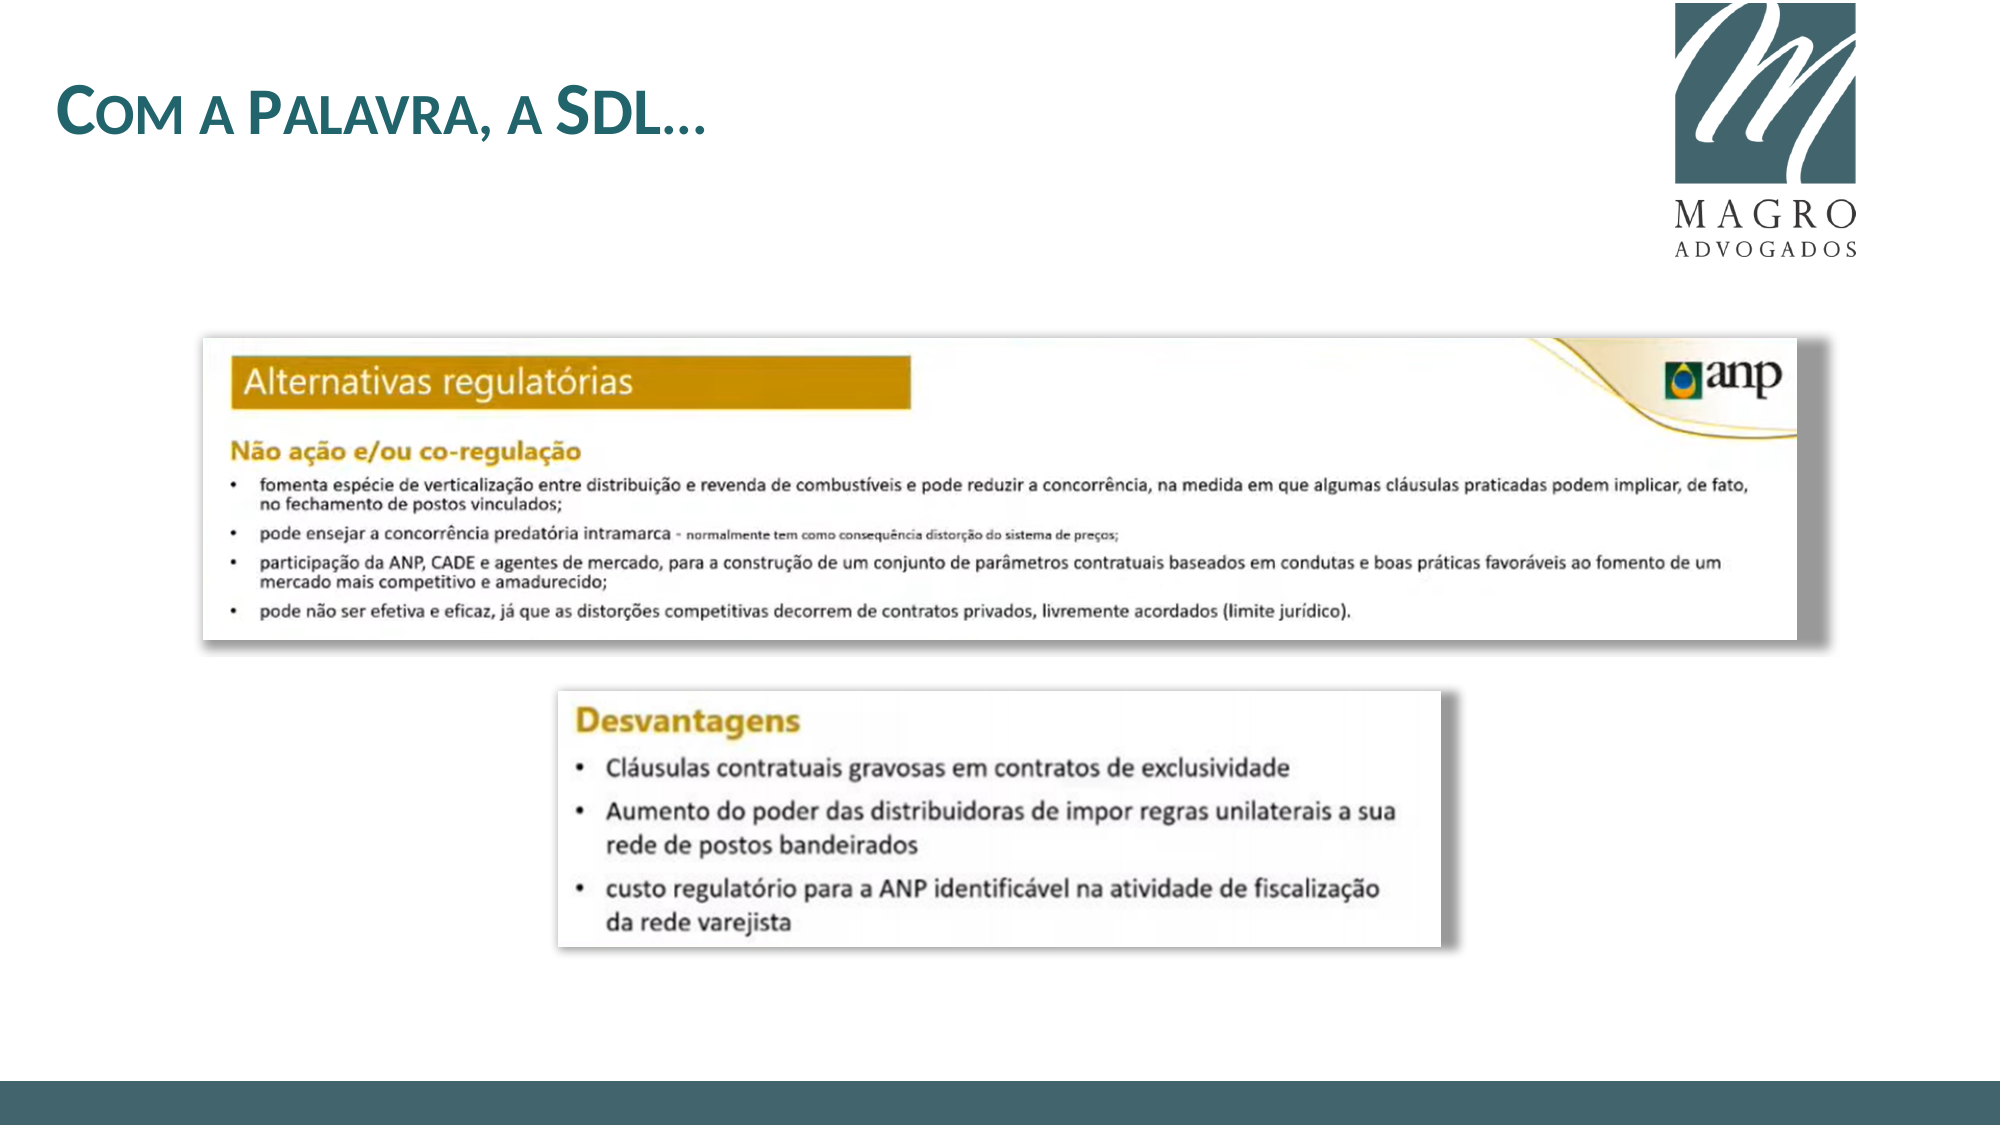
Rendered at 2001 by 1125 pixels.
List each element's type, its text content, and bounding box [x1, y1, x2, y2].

picture [1668, 0, 1862, 264]
text_box COM A PALAVRA, A SDL... [41, 52, 926, 157]
picture [558, 691, 1441, 947]
picture [203, 337, 1797, 640]
text_box [0, 1081, 2000, 1125]
